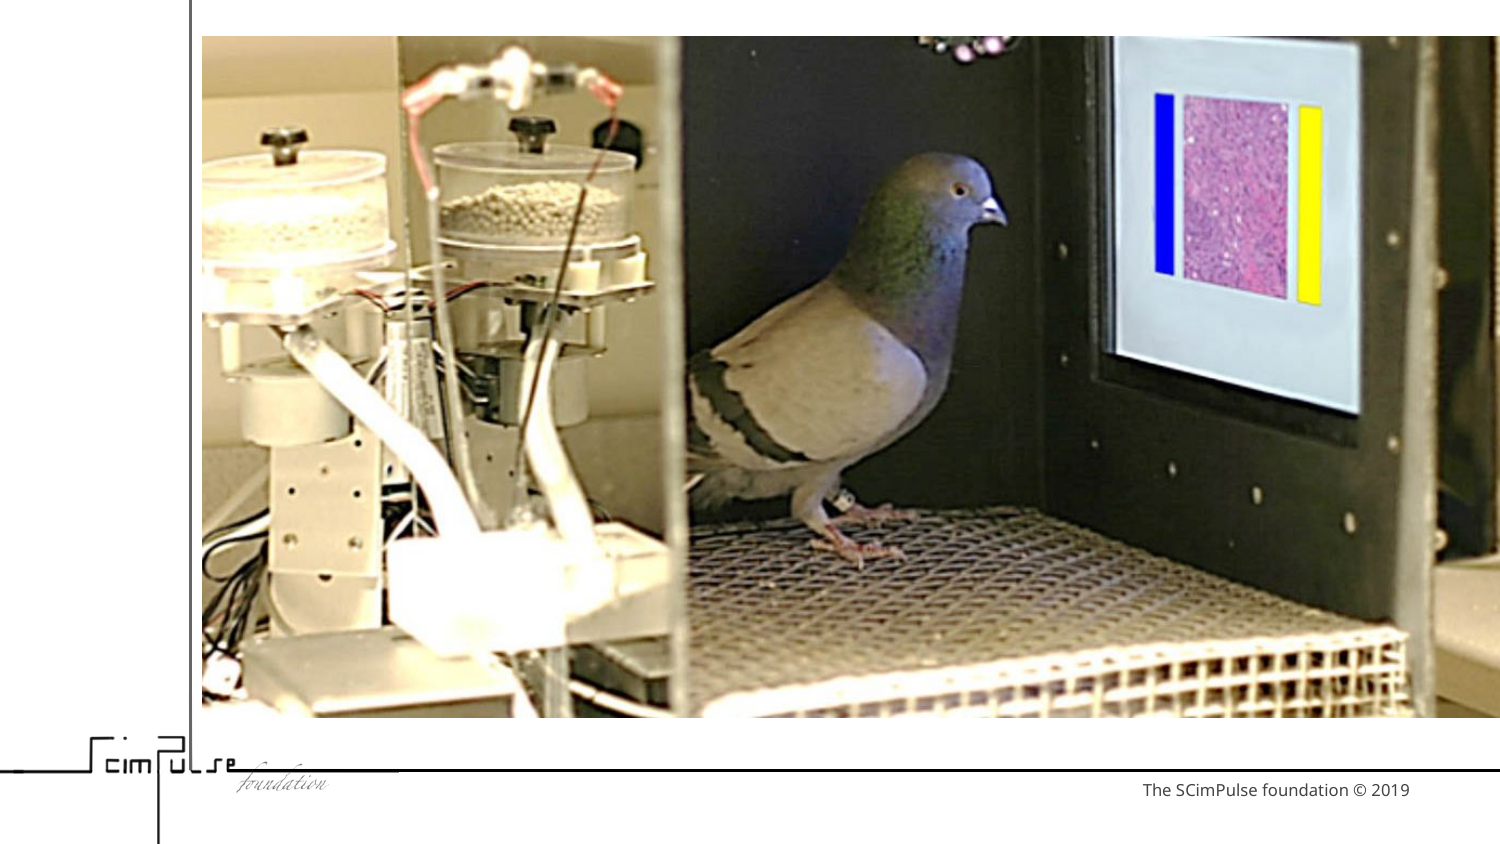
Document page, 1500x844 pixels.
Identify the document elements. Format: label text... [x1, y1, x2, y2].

list The SCimPulse foundation © 2019 [404, 765, 1425, 769]
list The SCimPulse foundation © 2019 [404, 779, 1425, 808]
picture [0, 36, 1500, 844]
